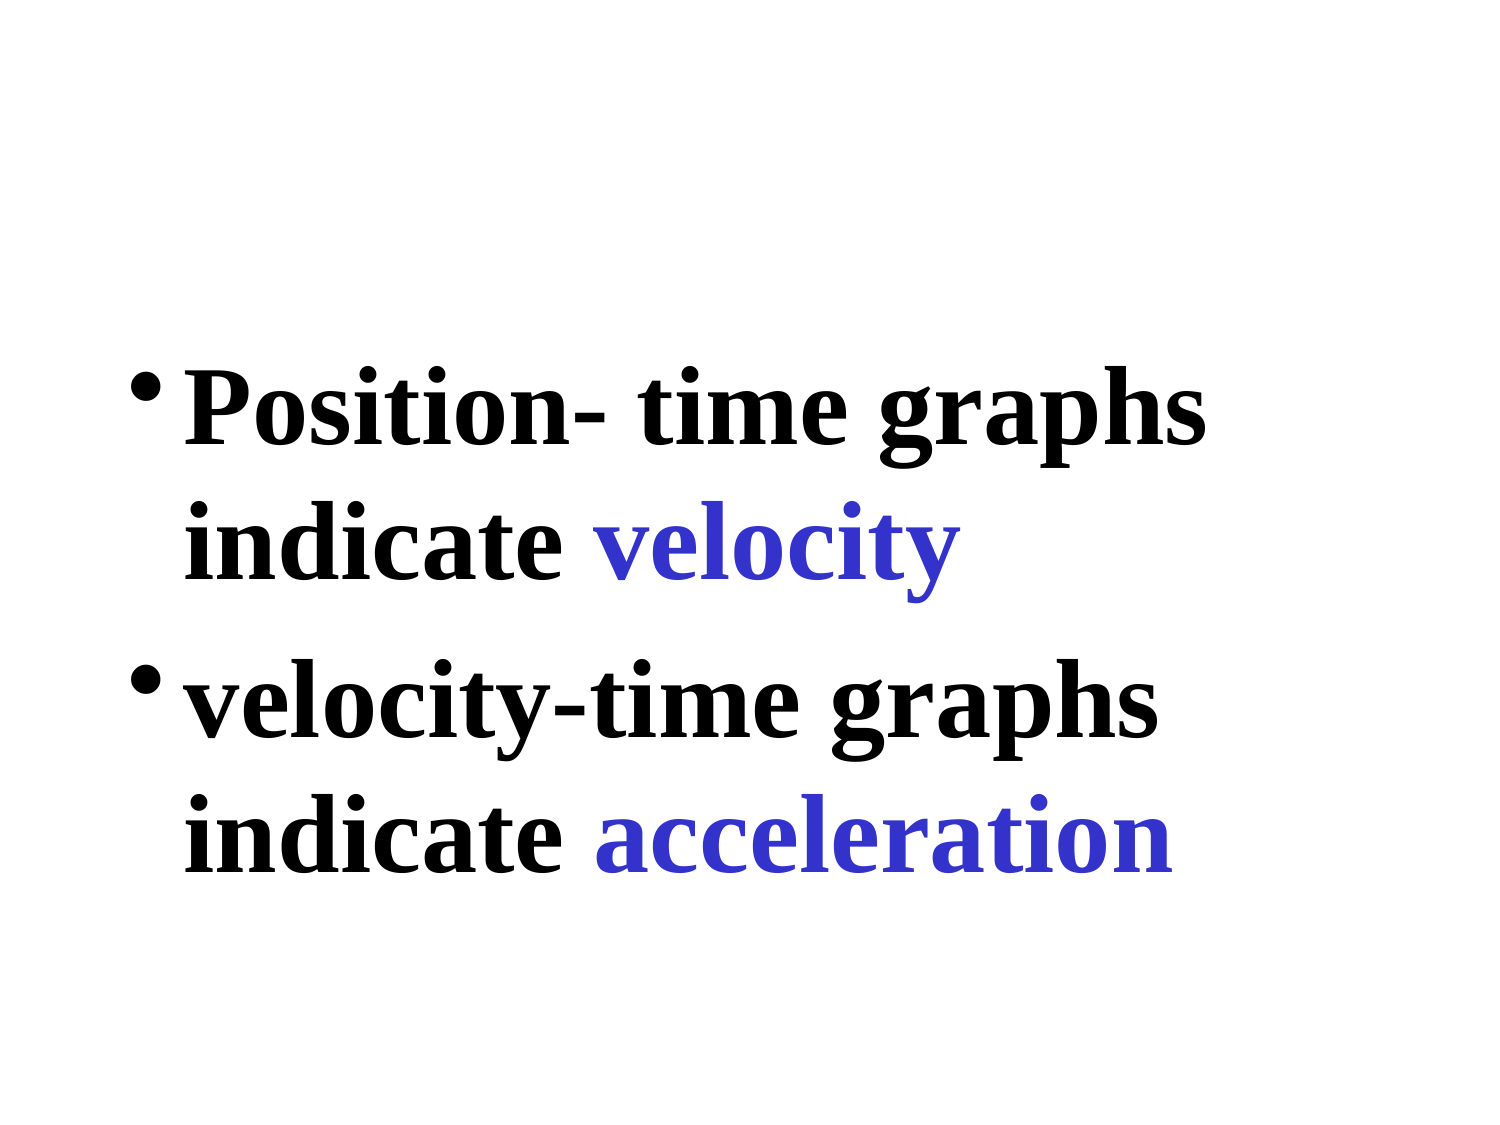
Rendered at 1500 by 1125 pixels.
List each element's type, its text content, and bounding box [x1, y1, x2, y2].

list Position- time graphs indicate velocity velocity-time graphs indicate acceleration [112, 324, 1388, 1001]
